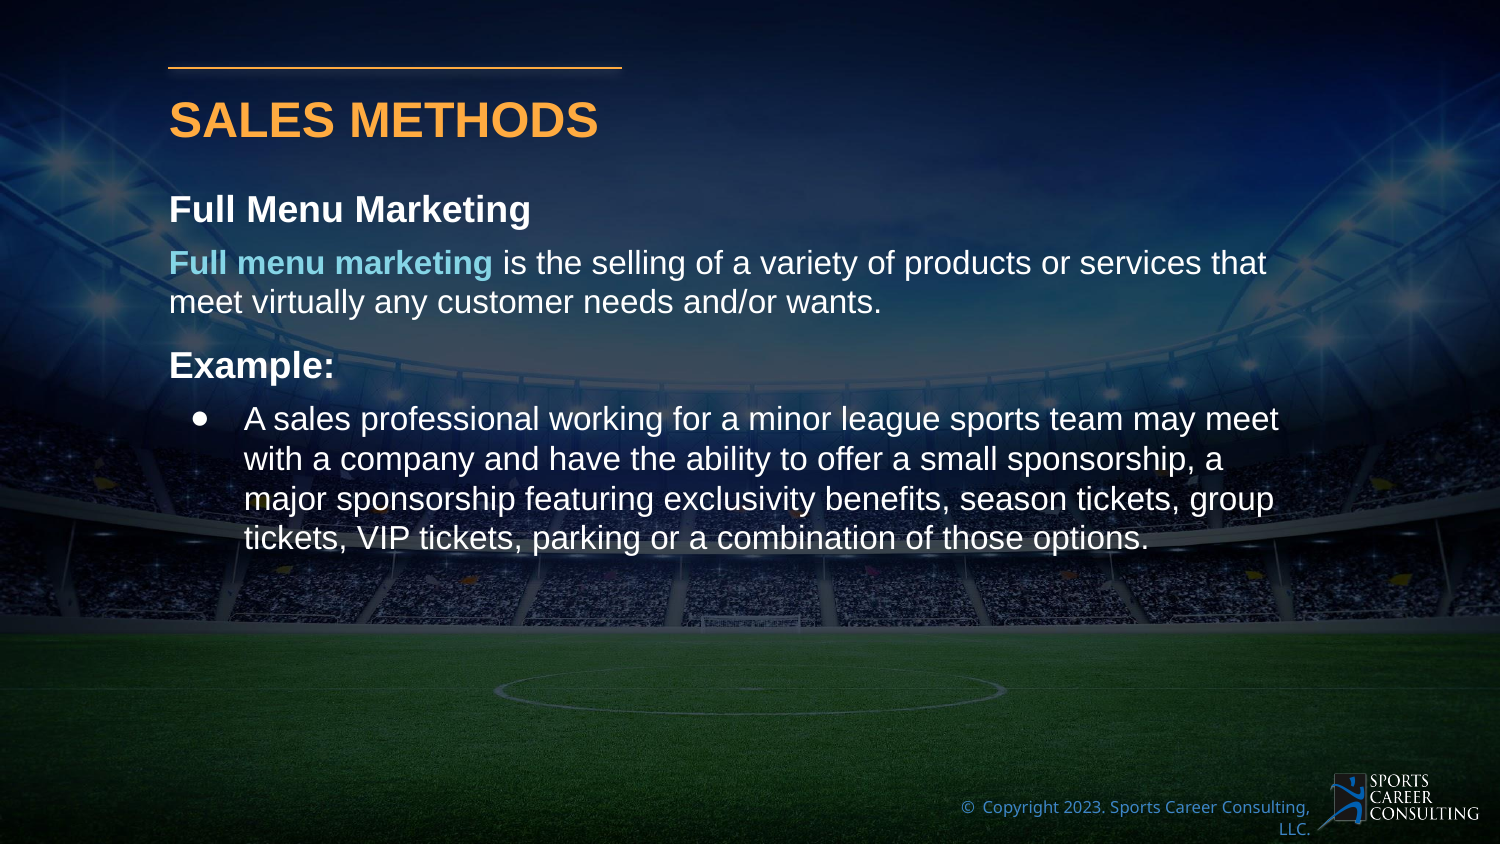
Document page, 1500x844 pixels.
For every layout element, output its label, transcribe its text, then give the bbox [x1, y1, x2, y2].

title SALES METHODS [153, 72, 1095, 170]
picture [0, 0, 1500, 844]
list Full Menu Marketing Full menu marketing is the selling of a variety of products or services that meet virtually any customer needs and/or wants. Example: A sales professional working for a minor league sports team may meet with a company and have the ability to offer a small sponsorship, a major sponsorship featuring exclusivity benefits, season tickets, group tickets, VIP tickets, parking or a combination of those options. [153, 170, 1331, 703]
text_box © Copyright 2023. Sports Career Consulting, LLC. [914, 769, 1326, 844]
